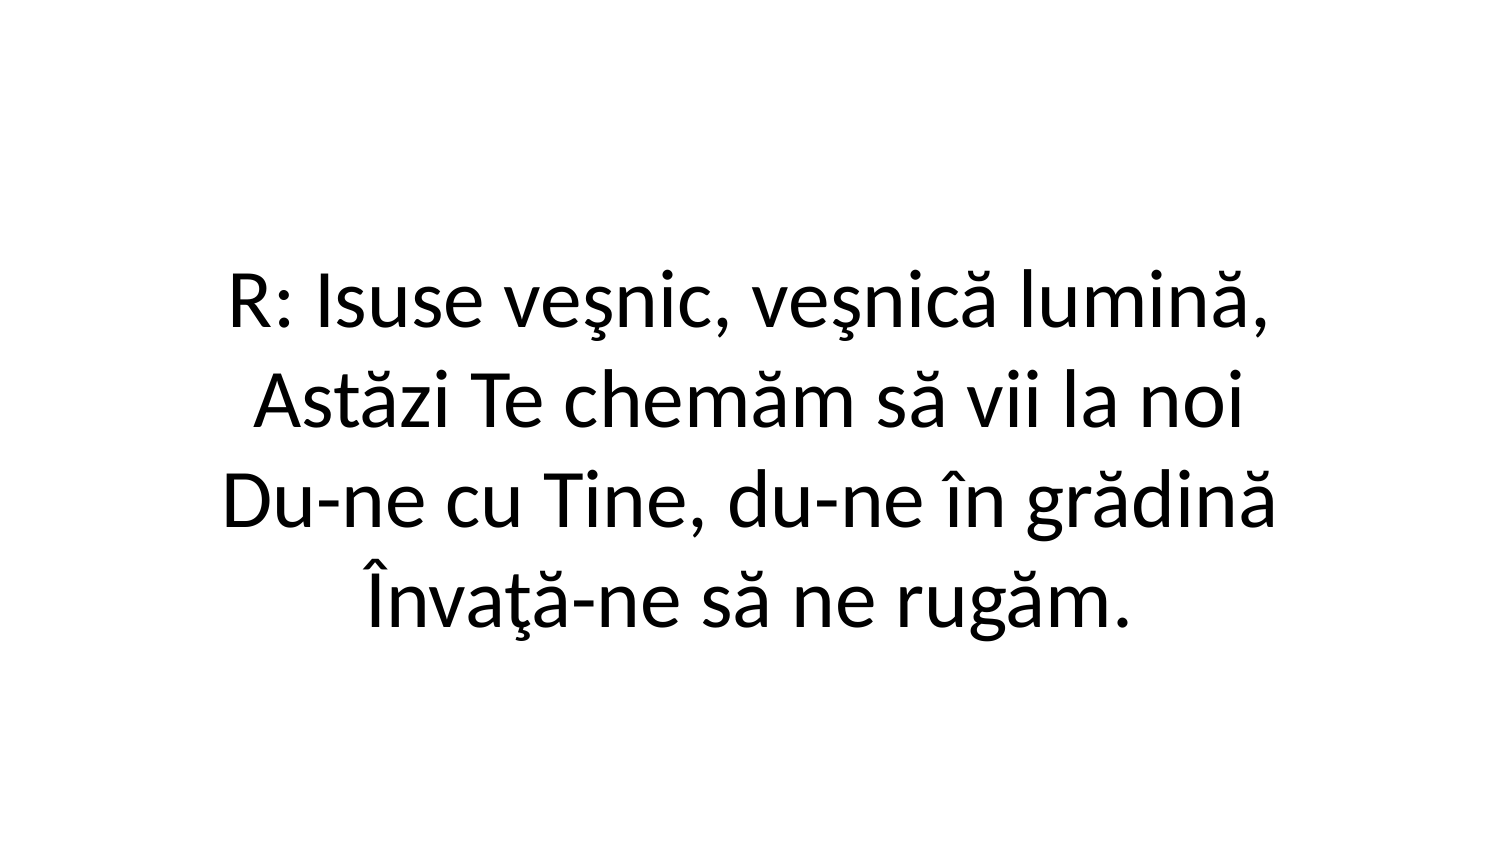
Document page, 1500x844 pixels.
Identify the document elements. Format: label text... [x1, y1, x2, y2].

text_box R: Isuse veşnic, veşnică lumină, Astăzi Te chemăm să vii la noi Du-ne cu Tine, du-ne în grădină Învaţă-ne să ne rugăm. [206, 192, 1294, 652]
